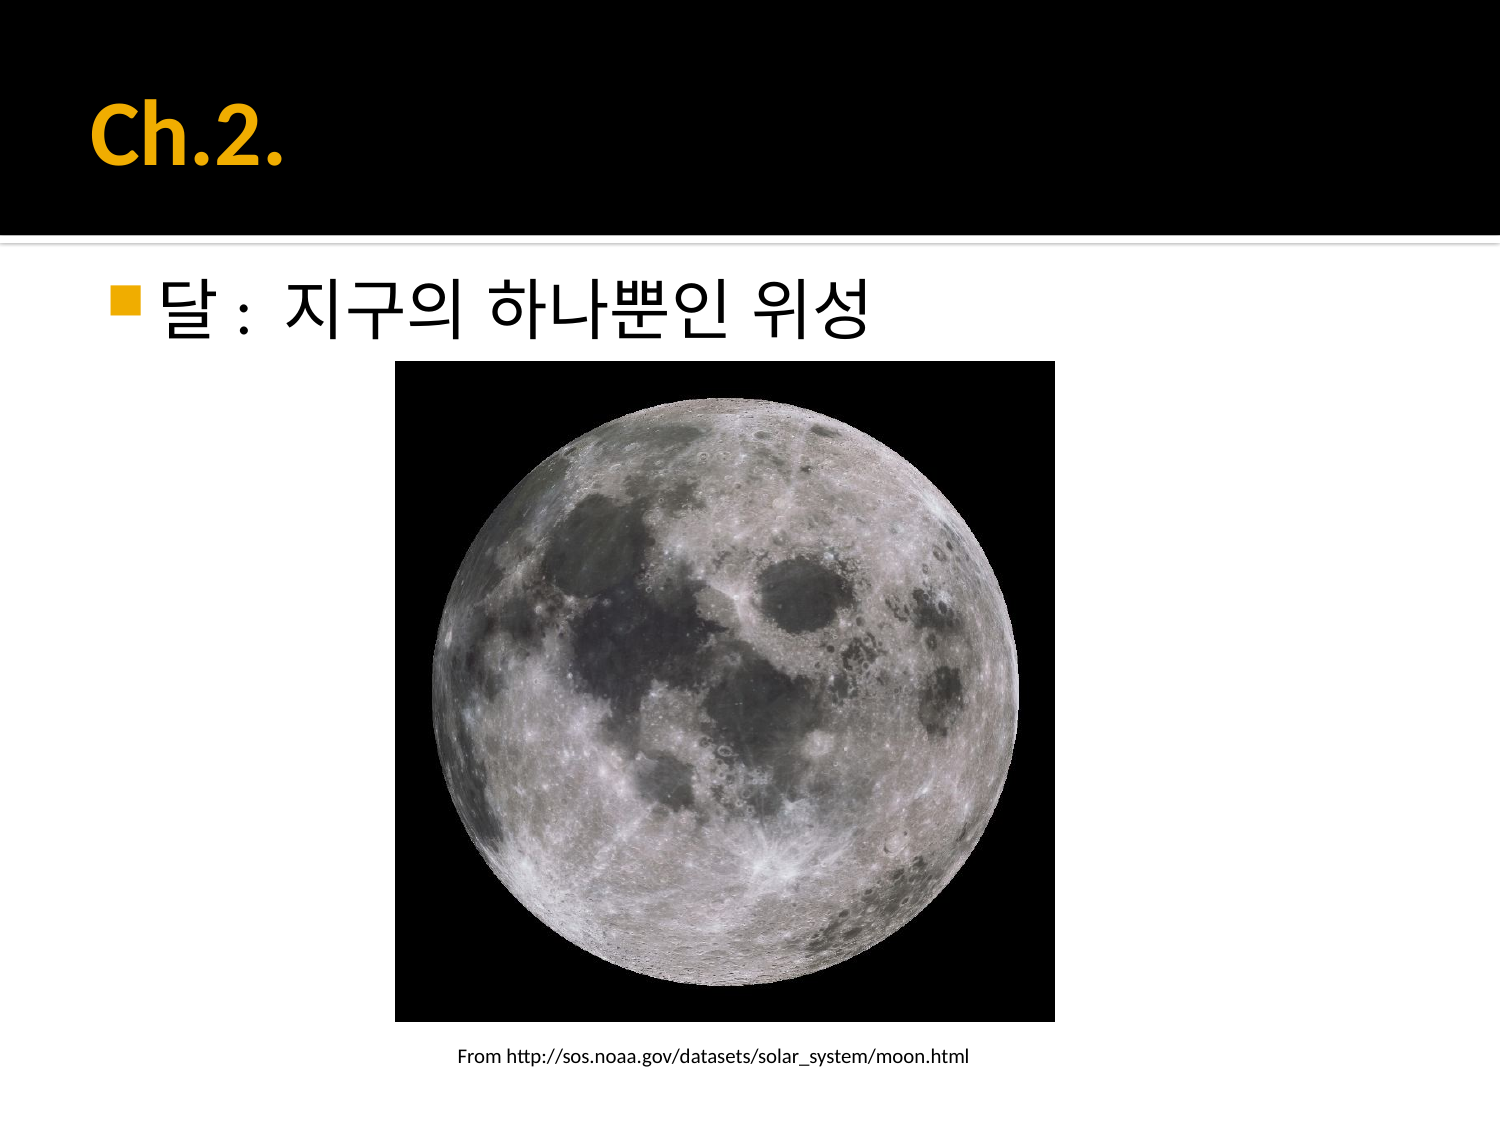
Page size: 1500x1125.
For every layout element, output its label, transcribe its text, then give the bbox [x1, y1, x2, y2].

list 달: 지구의 하나뿐인 위성 [76, 252, 1427, 1012]
title Ch.2. [75, 25, 1425, 231]
picture [395, 361, 1055, 1022]
text_box From http://sos.noaa.gov/datasets/solar_system/moon.html [442, 1035, 1046, 1075]
